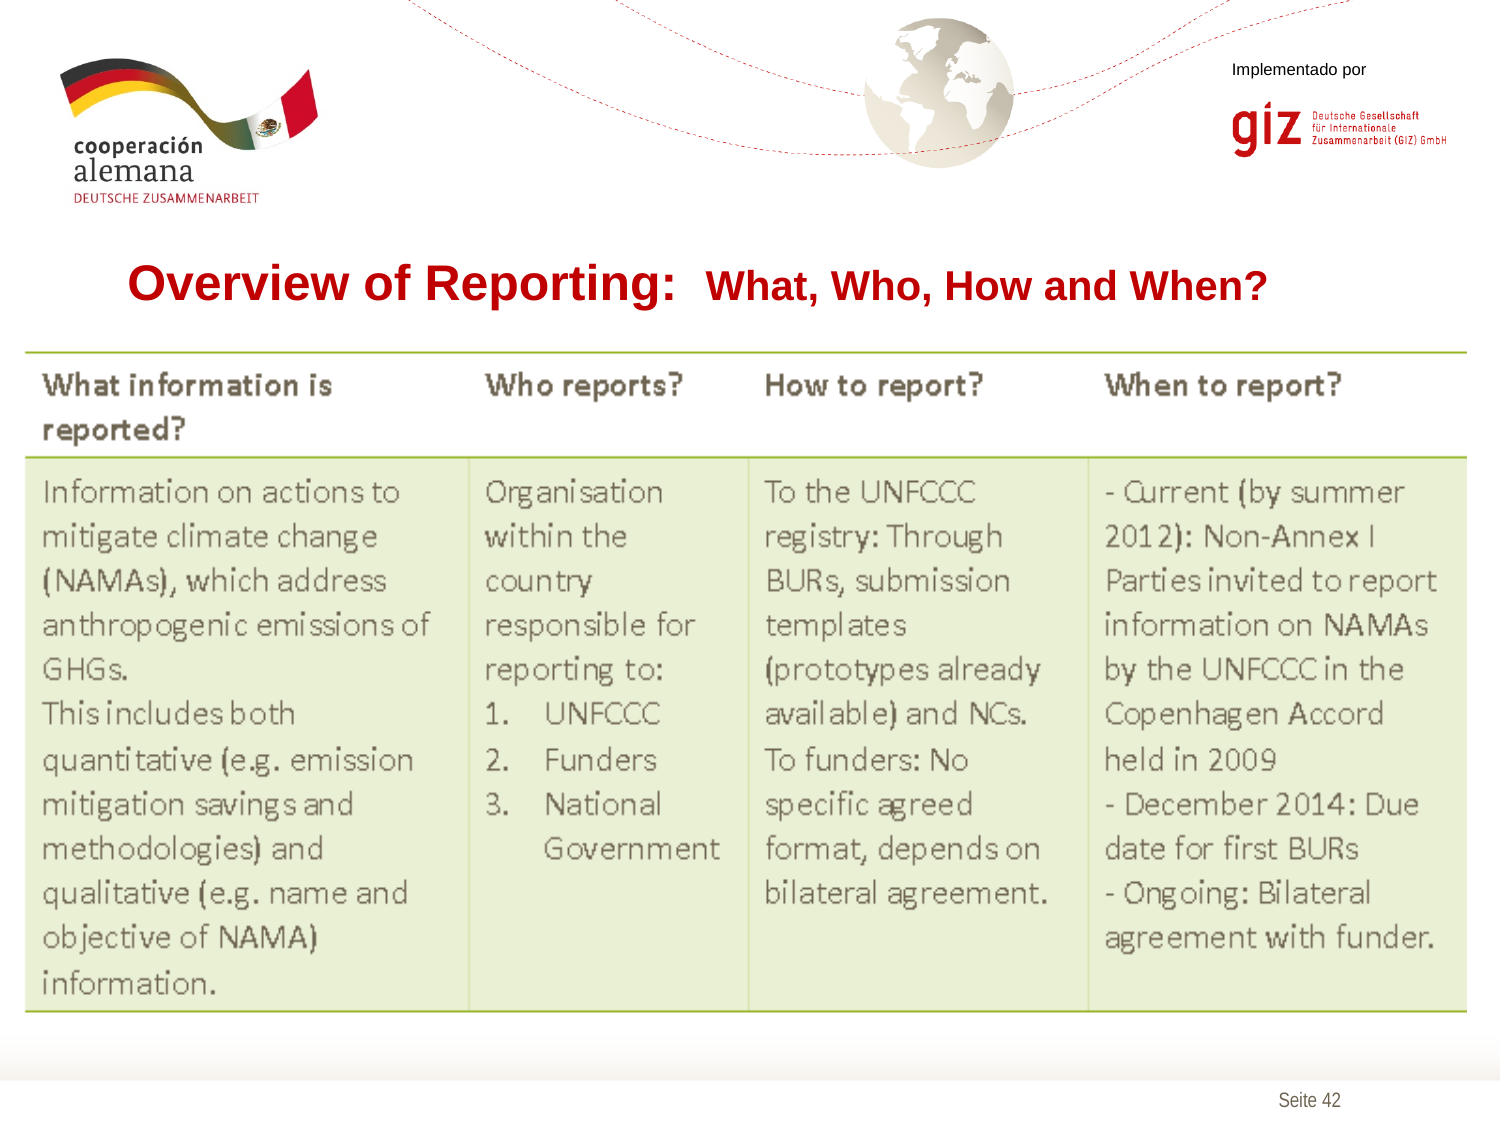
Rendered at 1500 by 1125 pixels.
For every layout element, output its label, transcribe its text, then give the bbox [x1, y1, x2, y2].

picture [0, 346, 1500, 1081]
picture [0, 0, 1500, 277]
title Overview of Reporting: What, Who, How and When? [111, 243, 1389, 344]
